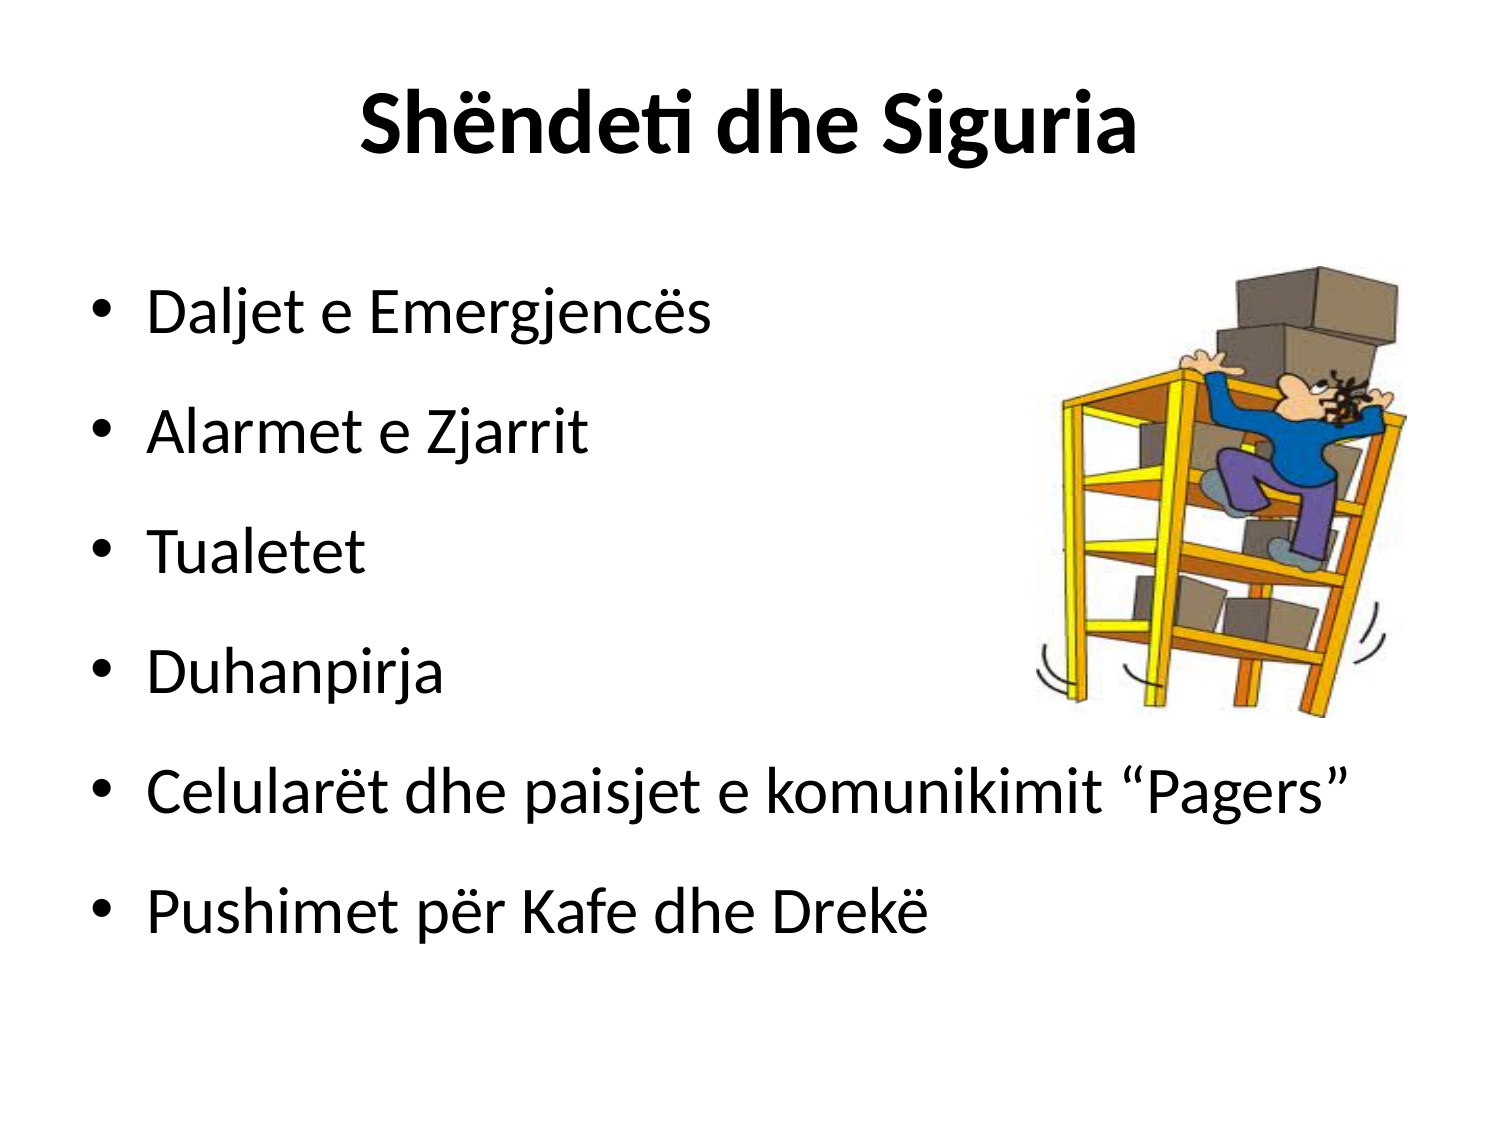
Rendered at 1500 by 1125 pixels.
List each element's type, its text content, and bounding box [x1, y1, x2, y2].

title Shëndeti dhe Siguria [75, 45, 1425, 188]
picture [1035, 266, 1408, 719]
list Daljet e Emergjencës Alarmet e Zjarrit Tualetet Duhanpirja Celularët dhe paisjet e komunikimit “Pagers” Pushimet për Kafe dhe Drekë [75, 219, 1425, 1038]
